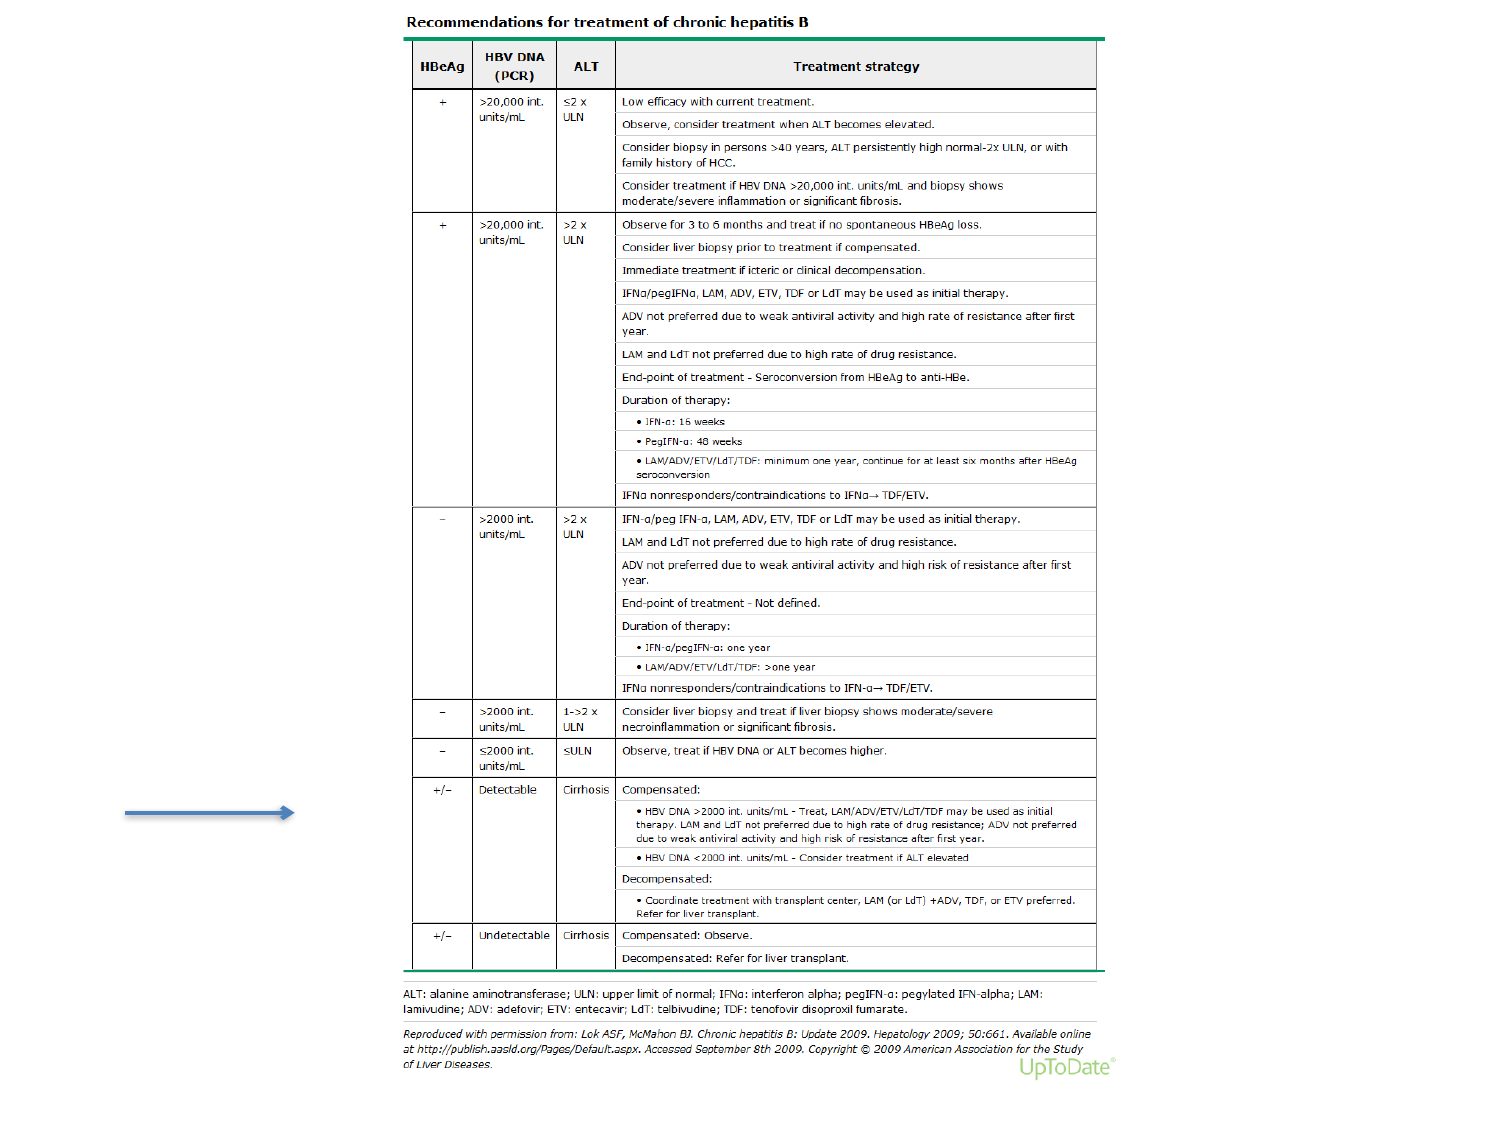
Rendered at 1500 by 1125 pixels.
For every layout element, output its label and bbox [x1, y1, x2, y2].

picture [380, 0, 1119, 1084]
